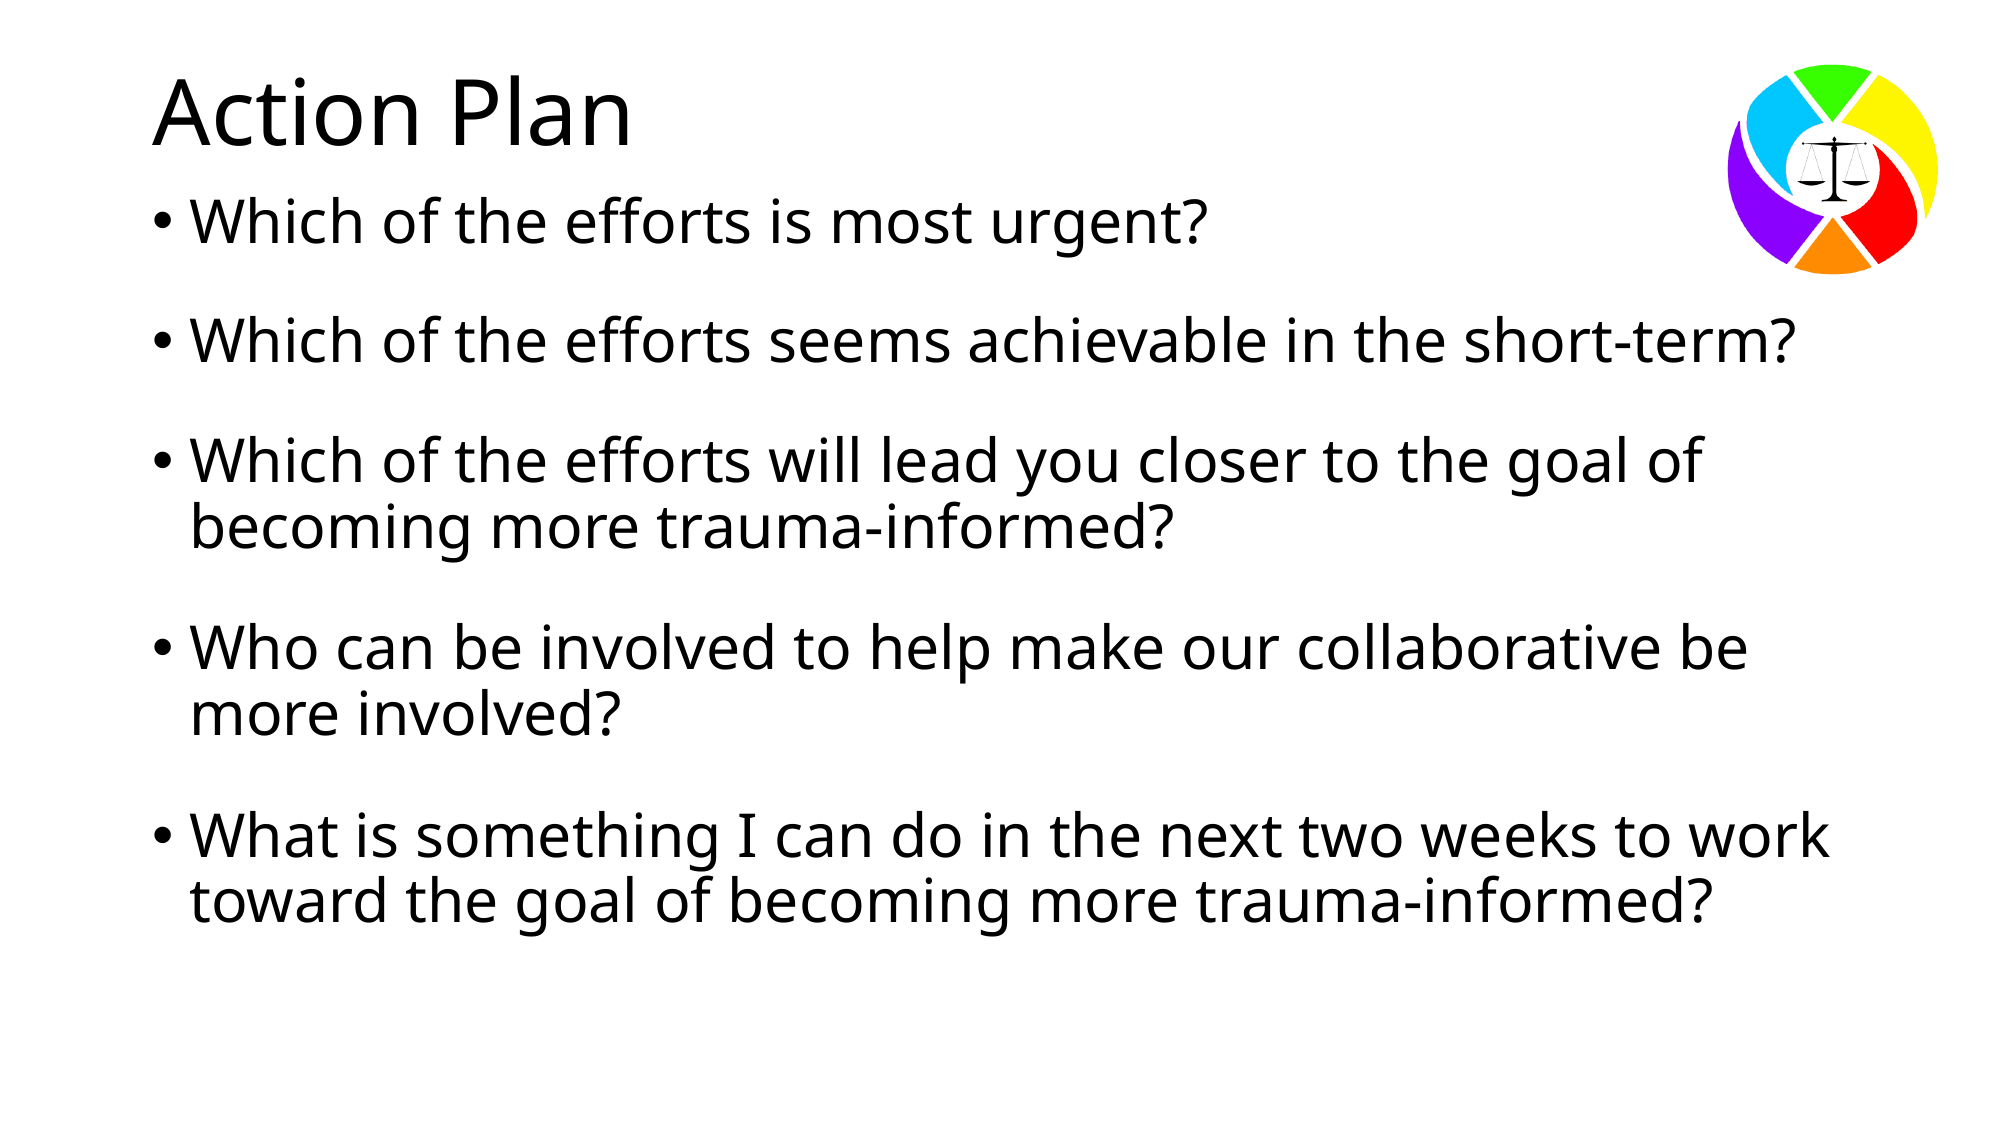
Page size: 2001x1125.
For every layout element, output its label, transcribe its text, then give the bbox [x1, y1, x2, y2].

title Action Plan [137, 48, 1675, 183]
list Which of the efforts is most urgent? Which of the efforts seems achievable in the short-term? Which of the efforts will lead you closer to the goal of becoming more trauma-informed? Who can be involved to help make our collaborative be more involved? What is something I can do in the next two weeks to work toward the goal of becoming more trauma-informed? [137, 183, 1863, 1014]
picture [1694, 29, 1973, 308]
